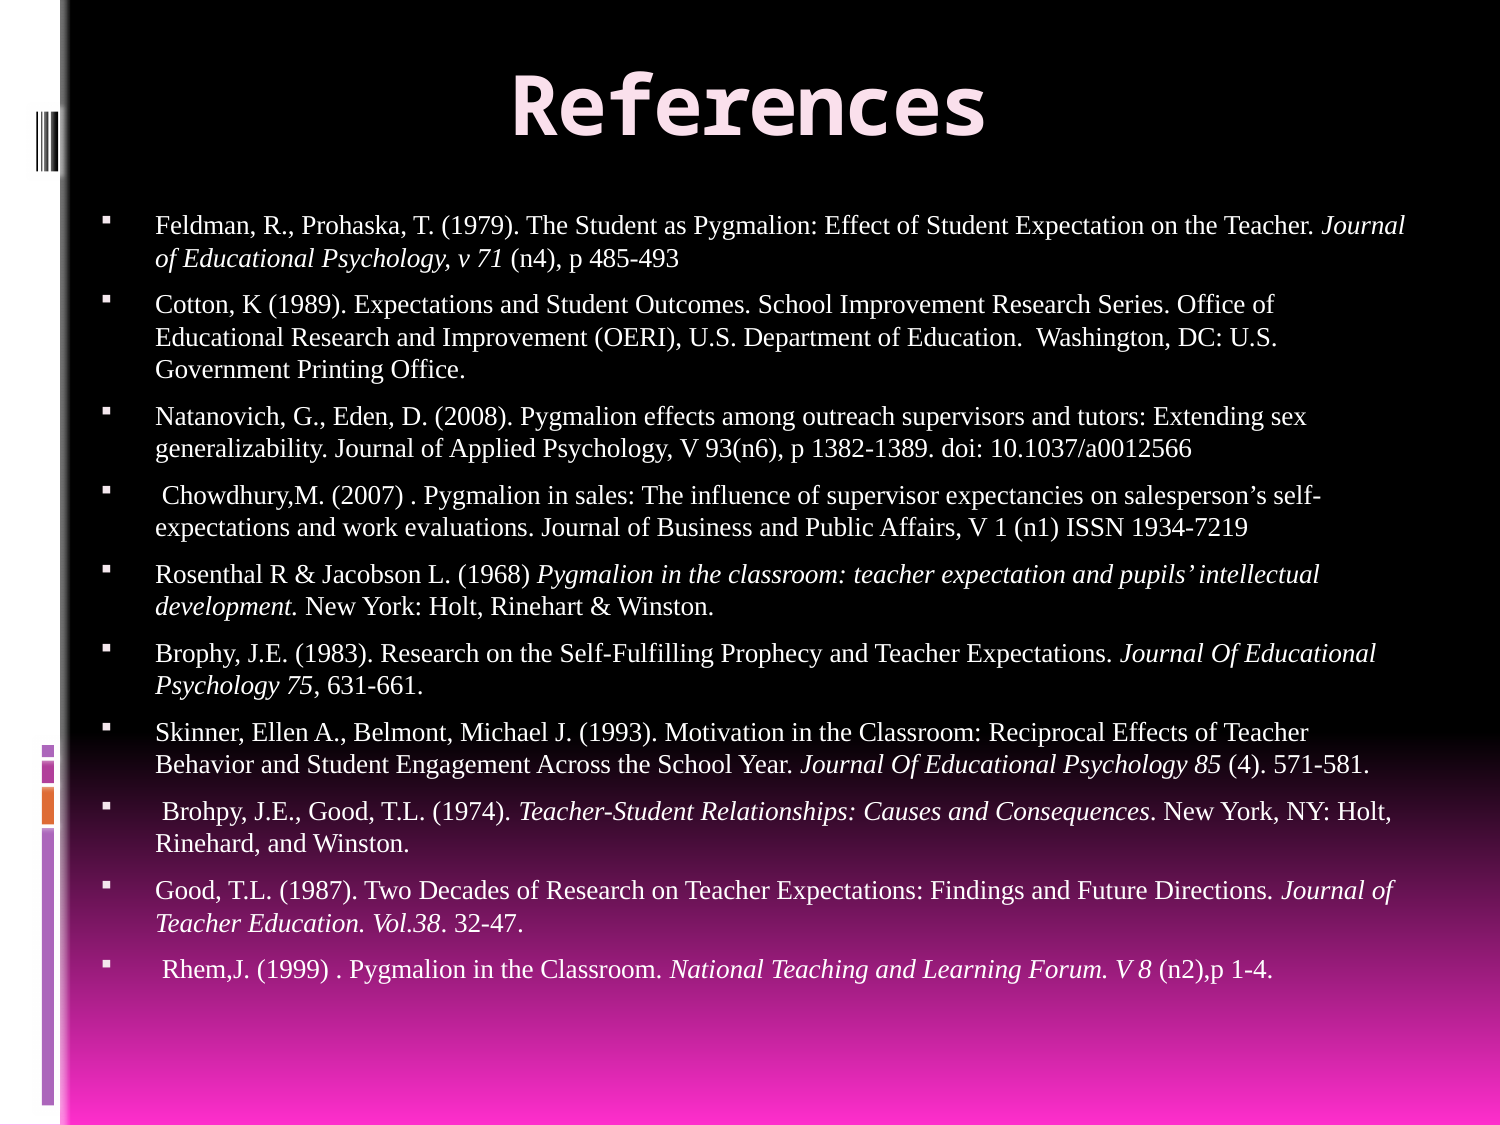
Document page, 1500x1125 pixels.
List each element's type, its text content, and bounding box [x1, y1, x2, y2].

list Feldman, R., Prohaska, T. (1979). The Student as Pygmalion: Effect of Student Expectation on the Teacher. Journal of Educational Psychology, v 71 (n4), p 485-493 Cotton, K (1989). Expectations and Student Outcomes. School Improvement Research Series. Office of Educational Research and Improvement (OERI), U.S. Department of Education. Washington, DC: U.S. Government Printing Office. Natanovich, G., Eden, D. (2008). Pygmalion effects among outreach supervisors and tutors: Extending sex generalizability. Journal of Applied Psychology, V 93(n6), p 1382-1389. doi: 10.1037/a0012566 Chowdhury,M. (2007) . Pygmalion in sales: The influence of supervisor expectancies on salesperson’s self-expectations and work evaluations. Journal of Business and Public Affairs, V 1 (n1) ISSN 1934-7219 Rosenthal R & Jacobson L. (1968) Pygmalion in the classroom: teacher expectation and pupils’ intellectual development. New York: Holt, Rinehart & Winston. Brophy, J.E. (1983). Research on the Self-Fulfilling Prophecy and Teacher Expectations. Journal Of Educational Psychology 75, 631-661. Skinner, Ellen A., Belmont, Michael J. (1993). Motivation in the Classroom: Reciprocal Effects of Teacher Behavior and Student Engagement Across the School Year. Journal Of Educational Psychology 85 (4). 571-581. Brohpy, J.E., Good, T.L. (1974). Teacher-Student Relationships: Causes and Consequences. New York, NY: Holt, Rinehard, and Winston. Good, T.L. (1987). Two Decades of Research on Teacher Expectations: Findings and Future Directions. Journal of Teacher Education. Vol.38. 32-47. Rhem,J. (1999) . Pygmalion in the Classroom. National Teaching and Learning Forum. V 8 (n2),p 1-4. [75, 200, 1425, 1005]
title References [75, 45, 1425, 188]
